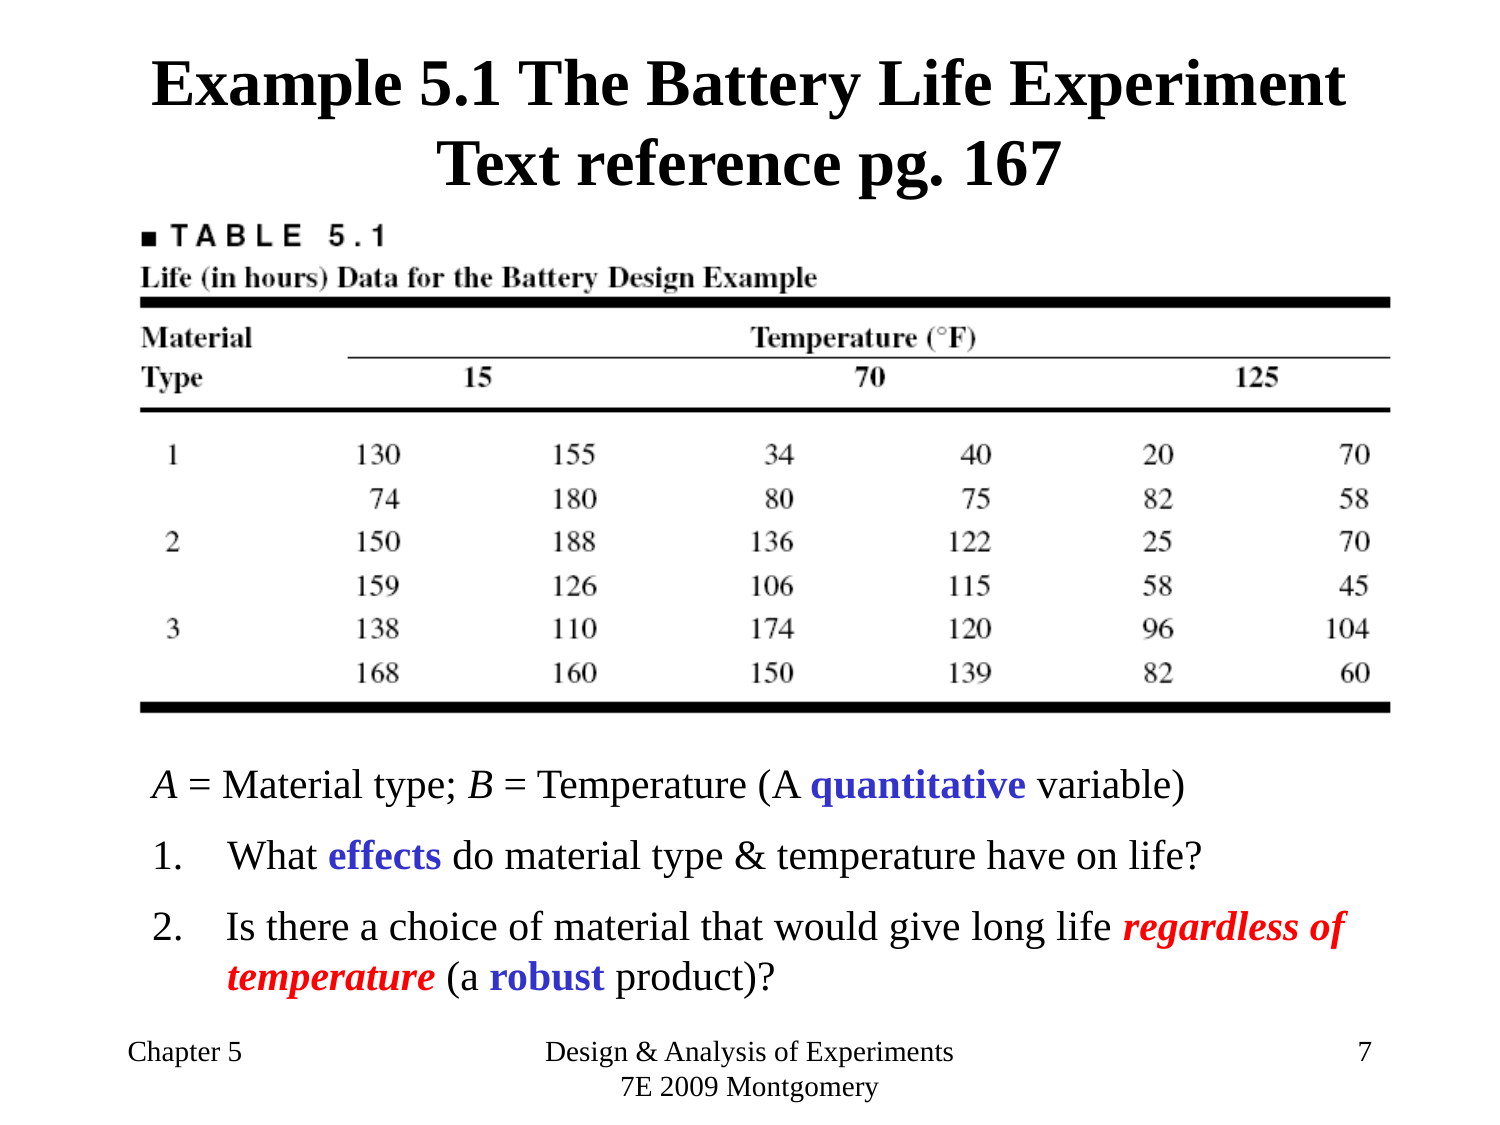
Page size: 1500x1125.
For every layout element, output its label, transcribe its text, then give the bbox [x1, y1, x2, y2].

footer Design & Analysis of Experiments 7E 2009 Montgomery [512, 1024, 988, 1101]
slide_number Chapter 5 [112, 1024, 426, 1101]
text_box A = Material type; B = Temperature (A quantitative variable) What effects do material type & temperature have on life? 2. Is there a choice of material that would give long life regardless of temperature (a robust product)? [137, 755, 1413, 1007]
title Example 5.1 The Battery Life Experiment Text reference pg. 167 [112, 24, 1388, 198]
slide_number 7 [1074, 1024, 1388, 1101]
picture [104, 199, 1426, 747]
